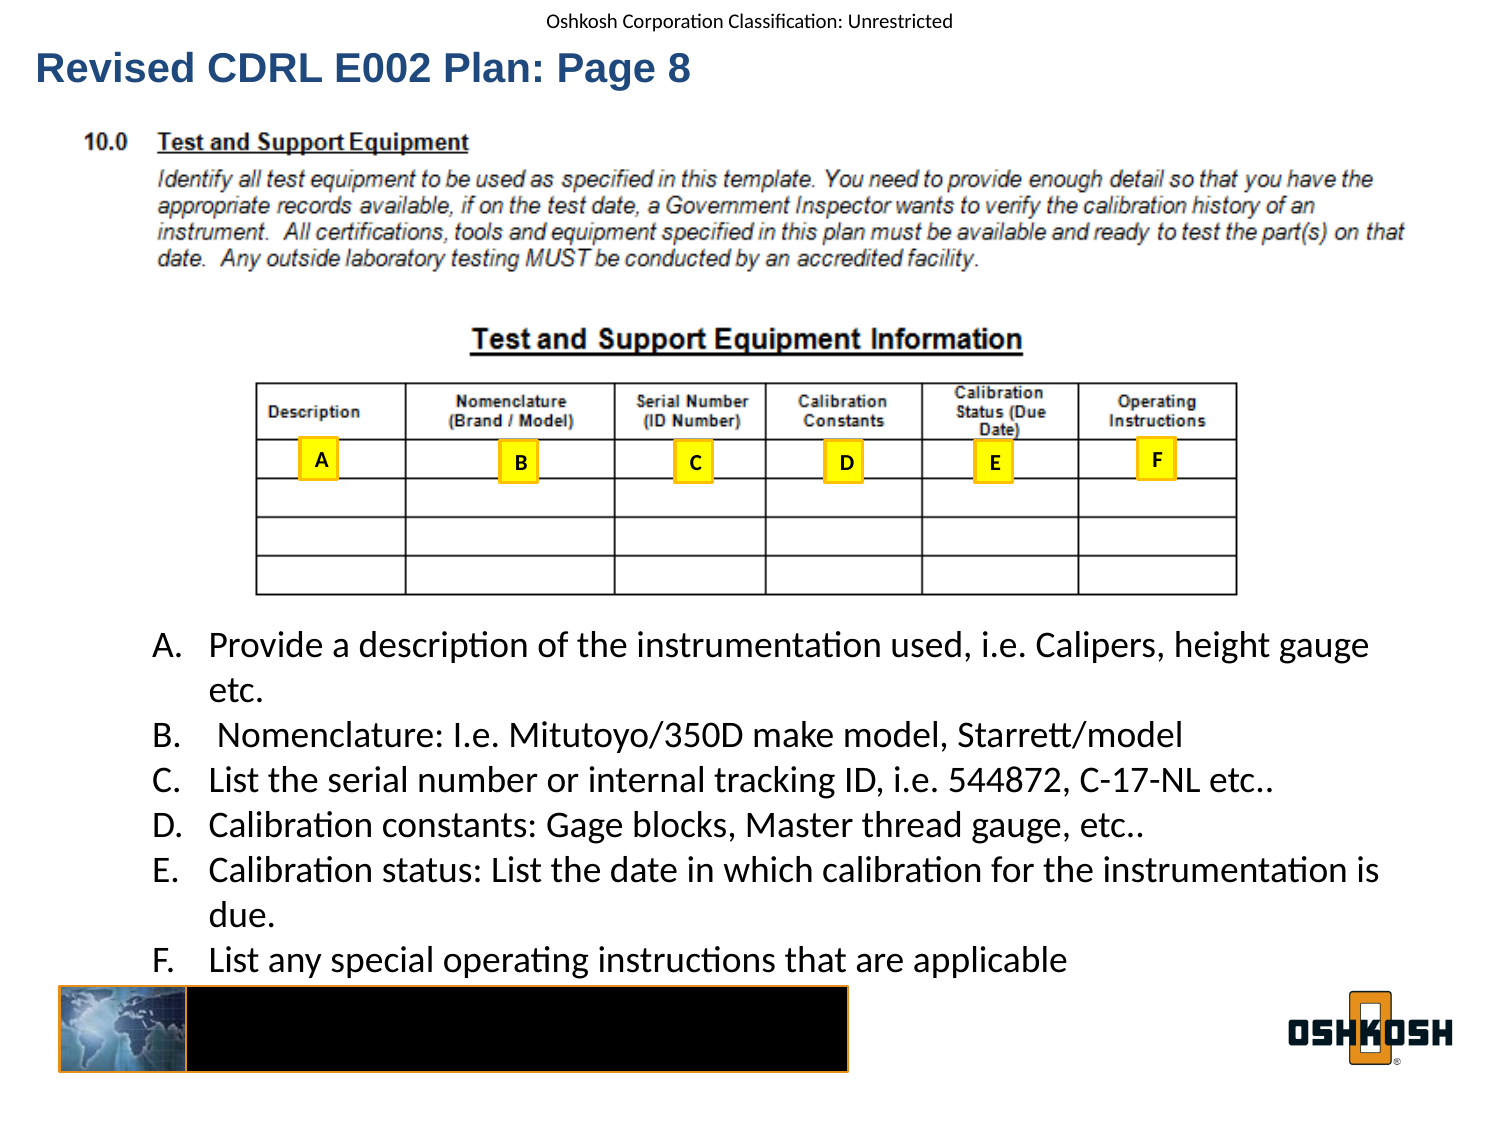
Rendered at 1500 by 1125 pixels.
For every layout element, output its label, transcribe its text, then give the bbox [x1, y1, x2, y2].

picture [74, 124, 1438, 631]
text_box Provide a description of the instrumentation used, i.e. Calipers, height gauge etc. Nomenclature: I.e. Mitutoyo/350D make model, Starrett/model List the serial number or internal tracking ID, i.e. 544872, C-17-NL etc.. Calibration constants: Gage blocks, Master thread gauge, etc.. Calibration status: List the date in which calibration for the instrumentation is due. List any special operating instructions that are applicable [137, 639, 1400, 1033]
picture [61, 987, 185, 1071]
picture [1282, 984, 1457, 1070]
title Revised CDRL E002 Plan: Page 8 [35, 40, 1465, 92]
